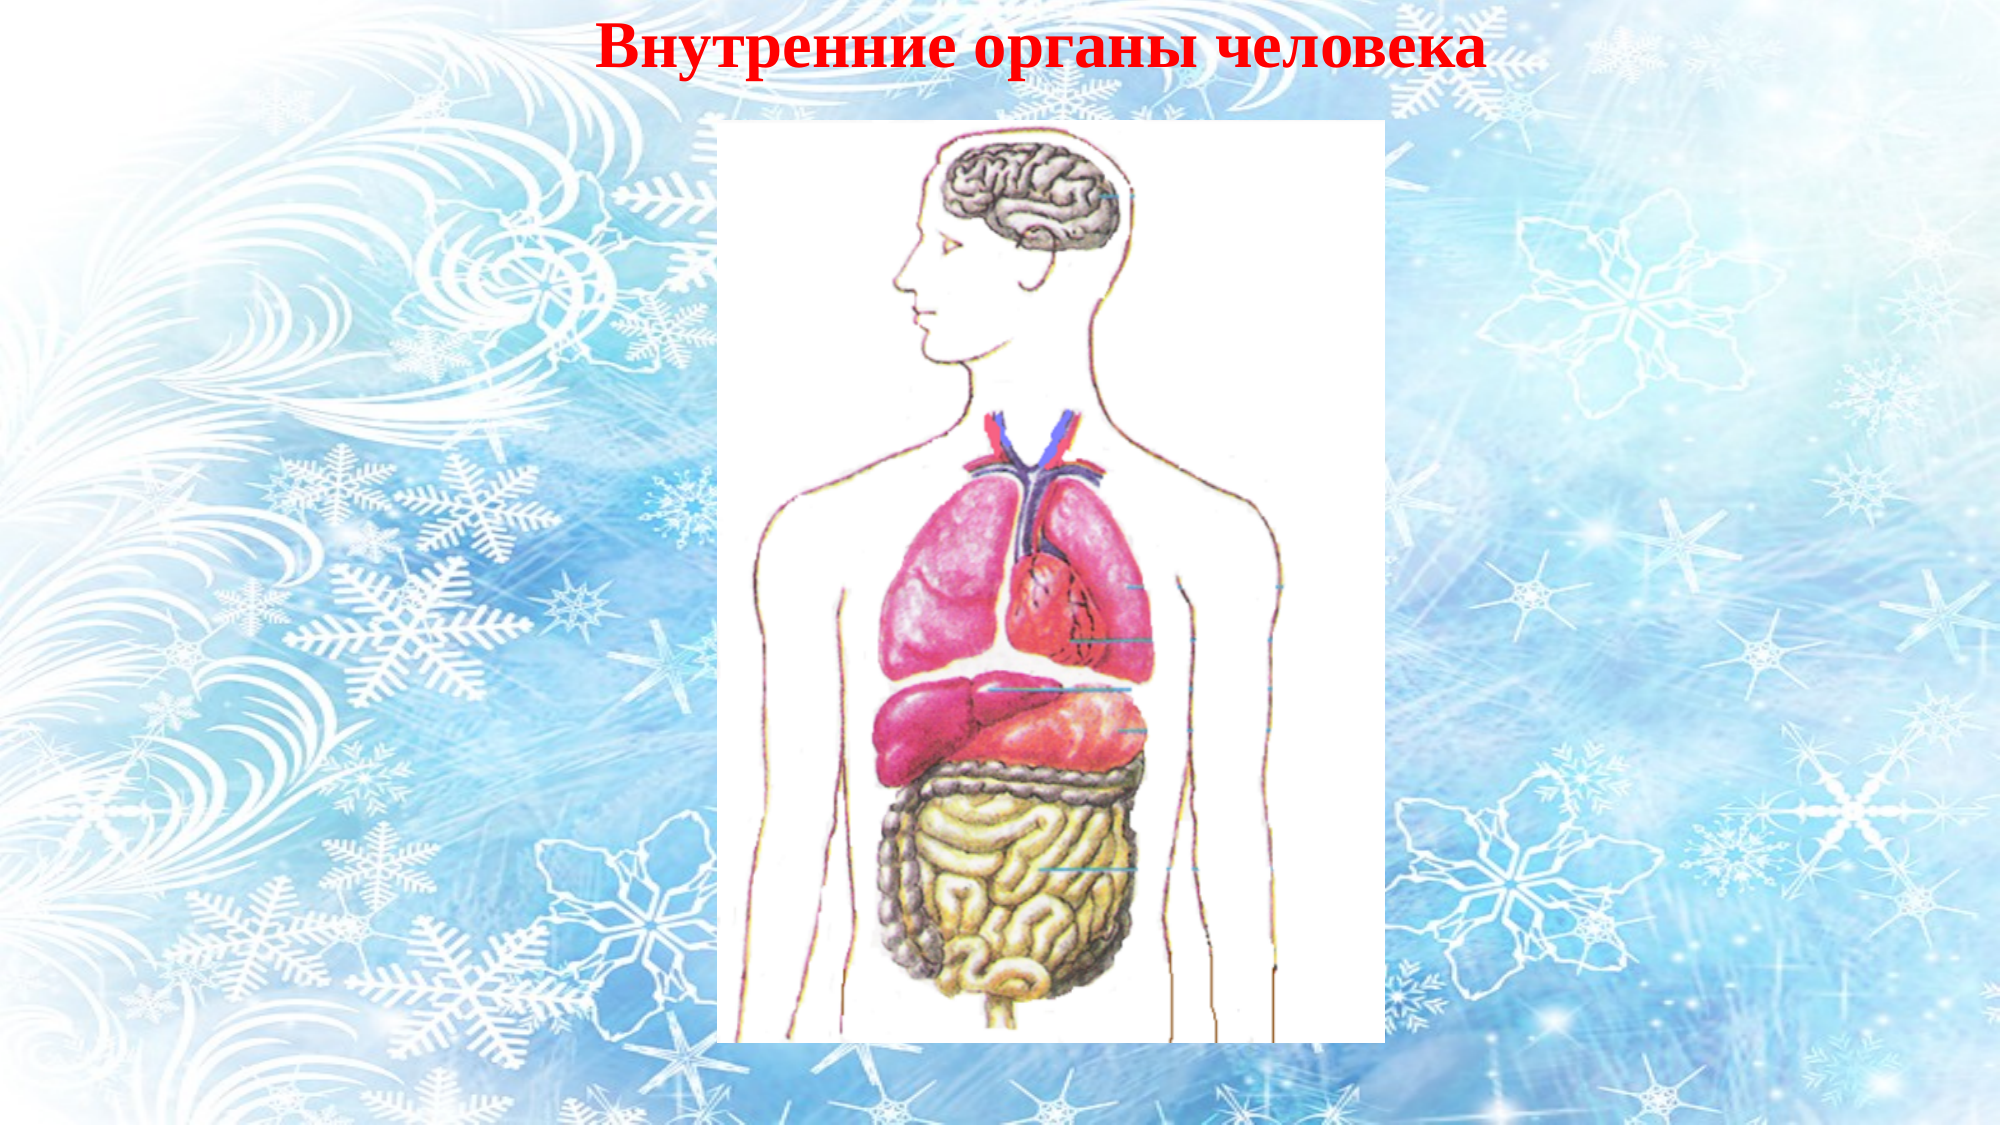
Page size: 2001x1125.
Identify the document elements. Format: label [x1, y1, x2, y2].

picture [0, 0, 2000, 1125]
list [717, 120, 1385, 1044]
